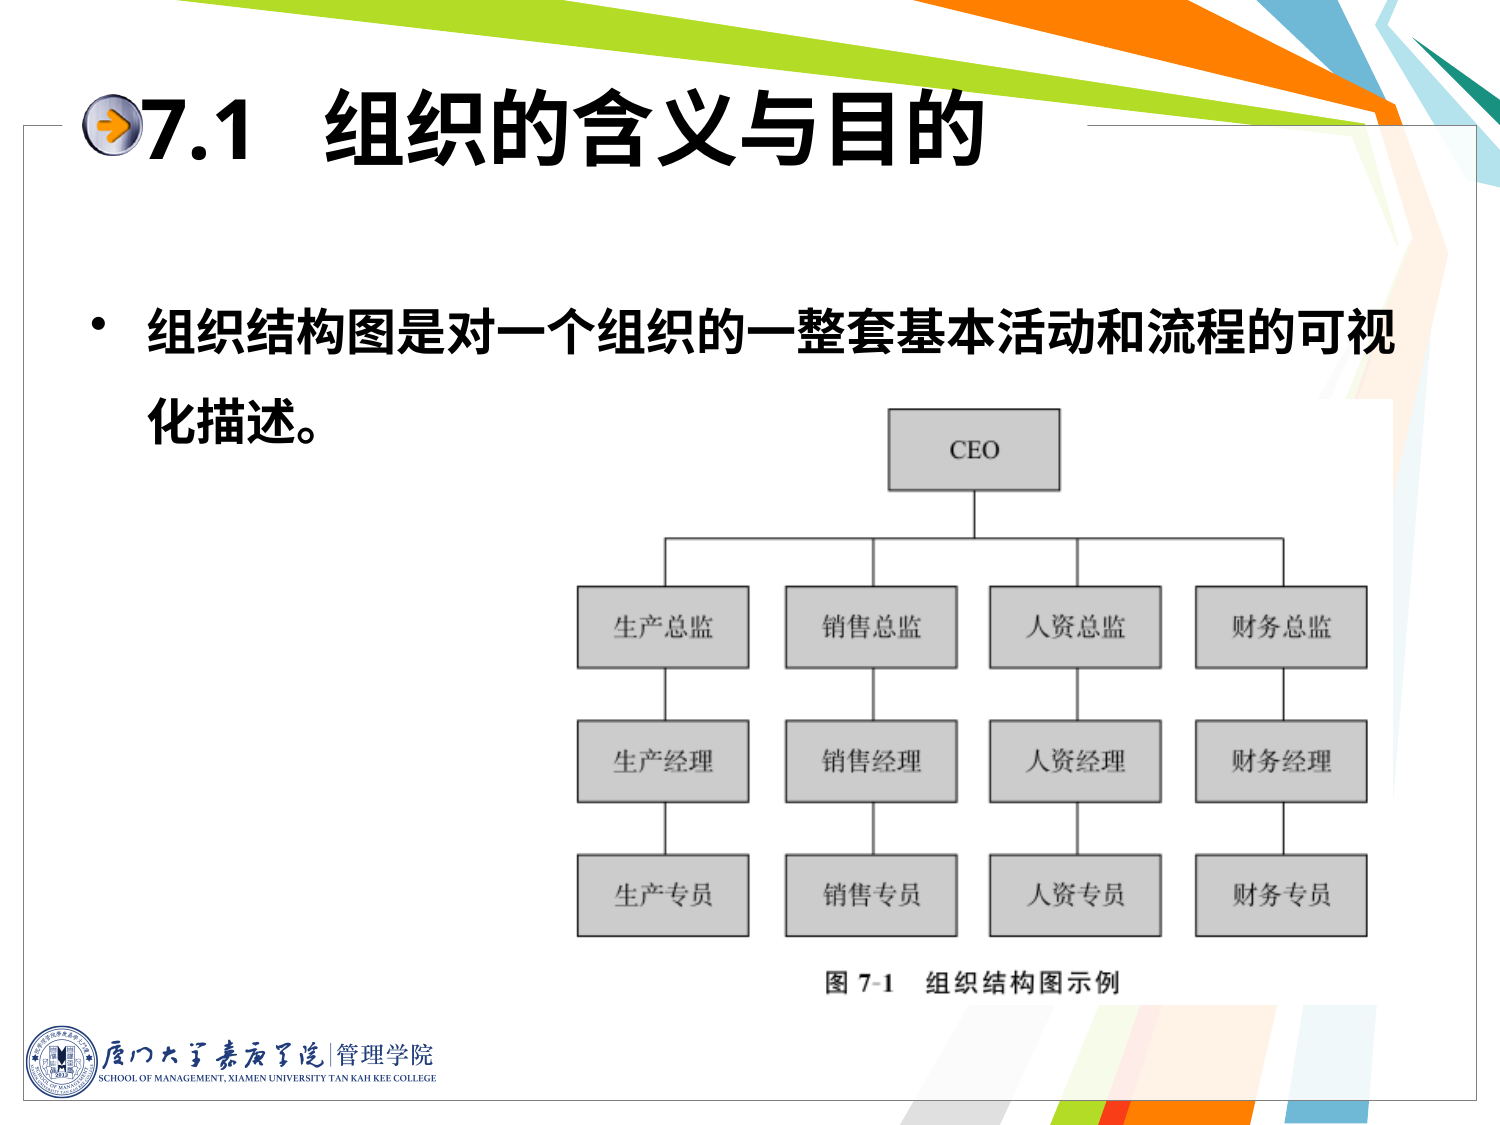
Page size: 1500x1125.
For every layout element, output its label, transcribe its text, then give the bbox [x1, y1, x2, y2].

picture [24, 1024, 438, 1100]
title 7.1 组织的含义与目的 [125, 32, 1159, 220]
picture [549, 399, 1393, 1006]
picture [82, 94, 125, 156]
list 组织结构图是对一个组织的一整套基本活动和流程的可视化描述。 [75, 262, 1425, 1005]
